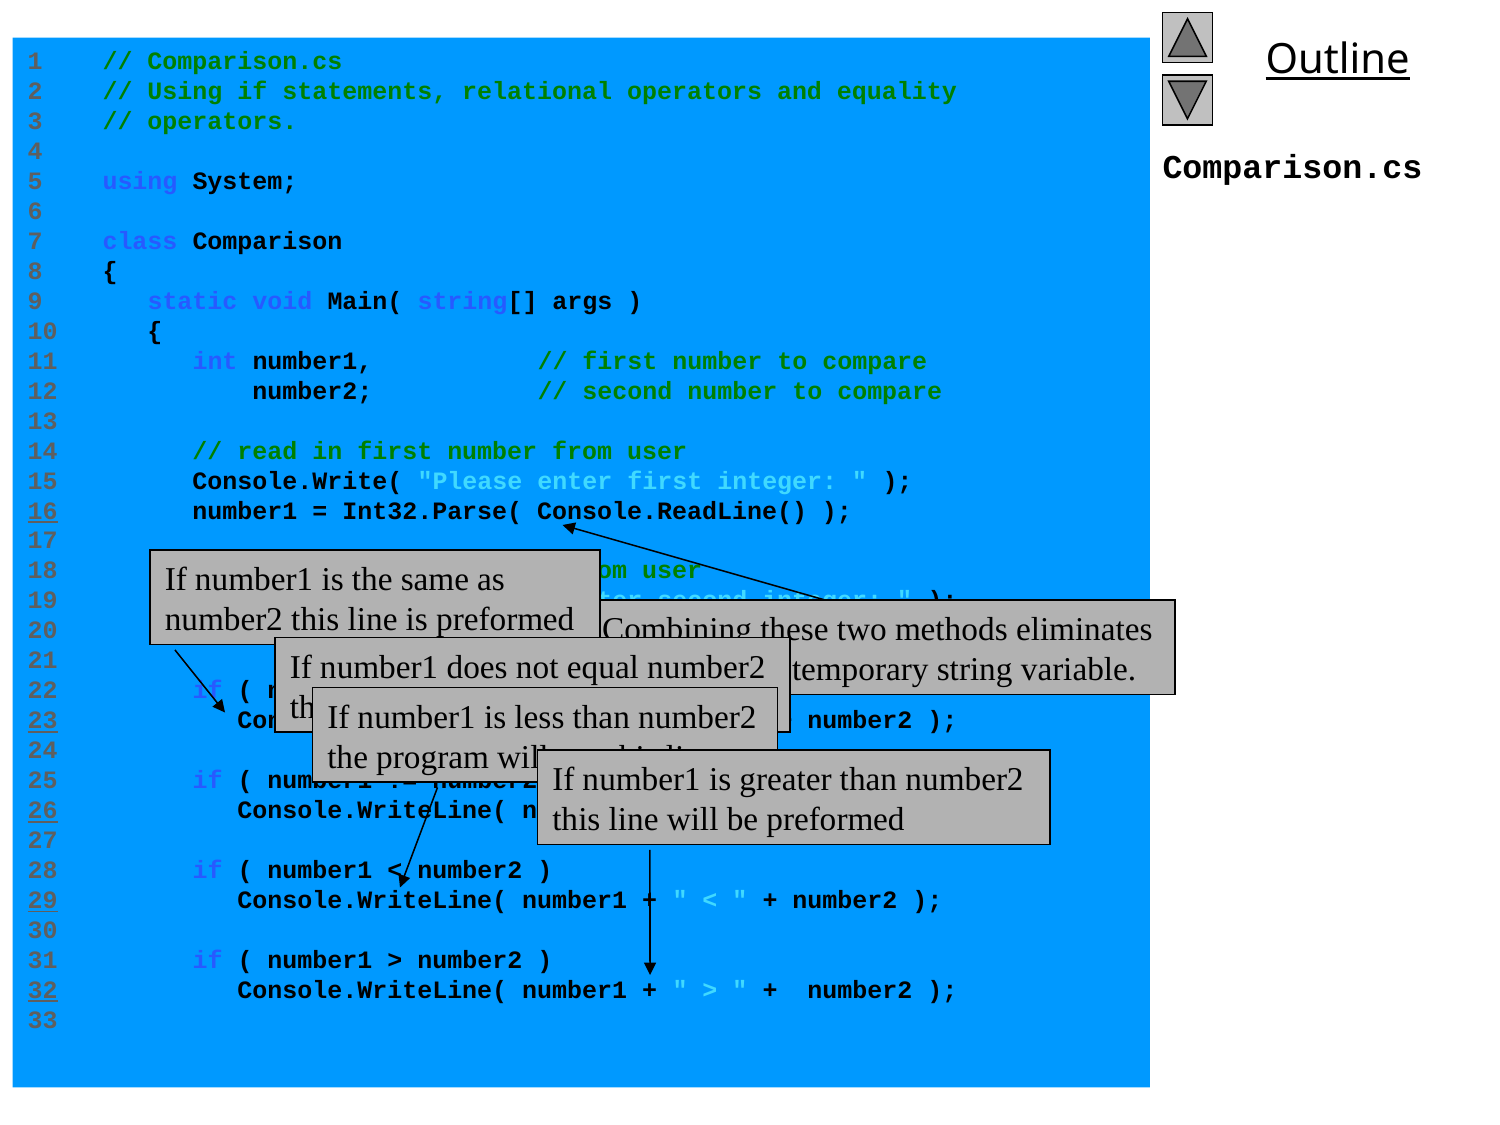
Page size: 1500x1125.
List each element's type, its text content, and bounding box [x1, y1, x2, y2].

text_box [537, 749, 1051, 976]
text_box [149, 549, 601, 713]
subtitle 1 // Comparison.cs 2 // Using if statements, relational operators and equality 3 // operators. 4 5 using System; 6 7 class Comparison 8 { 9 static void Main( string[] args ) 10 { 11 int number1, // first number to compare 12 number2; // second number to compare 13 14 // read in first number from user 15 Console.Write( "Please enter first integer: " ); 16 number1 = Int32.Parse( Console.ReadLine() ); 17 18 // read in second number from user 19 Console.Write( "\nPlease enter second integer: " ); 20 number2 = Int32.Parse( Console.ReadLine() ); 21 22 if ( number1 == number2 ) 23 Console.WriteLine( number1 + " == " + number2 ); 24 25 if ( number1 != number2 ) 26 Console.WriteLine( number1 + " != " + number2 ); 27 28 if ( number1 < number2 ) 29 Console.WriteLine( number1 + " < " + number2 ); 30 31 if ( number1 > number2 ) 32 Console.WriteLine( number1 + " > " + number2 ); 33 [12, 37, 1150, 1088]
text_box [312, 687, 778, 888]
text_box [274, 637, 791, 801]
title Comparison.cs [1162, 137, 1500, 1038]
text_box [562, 524, 1176, 697]
